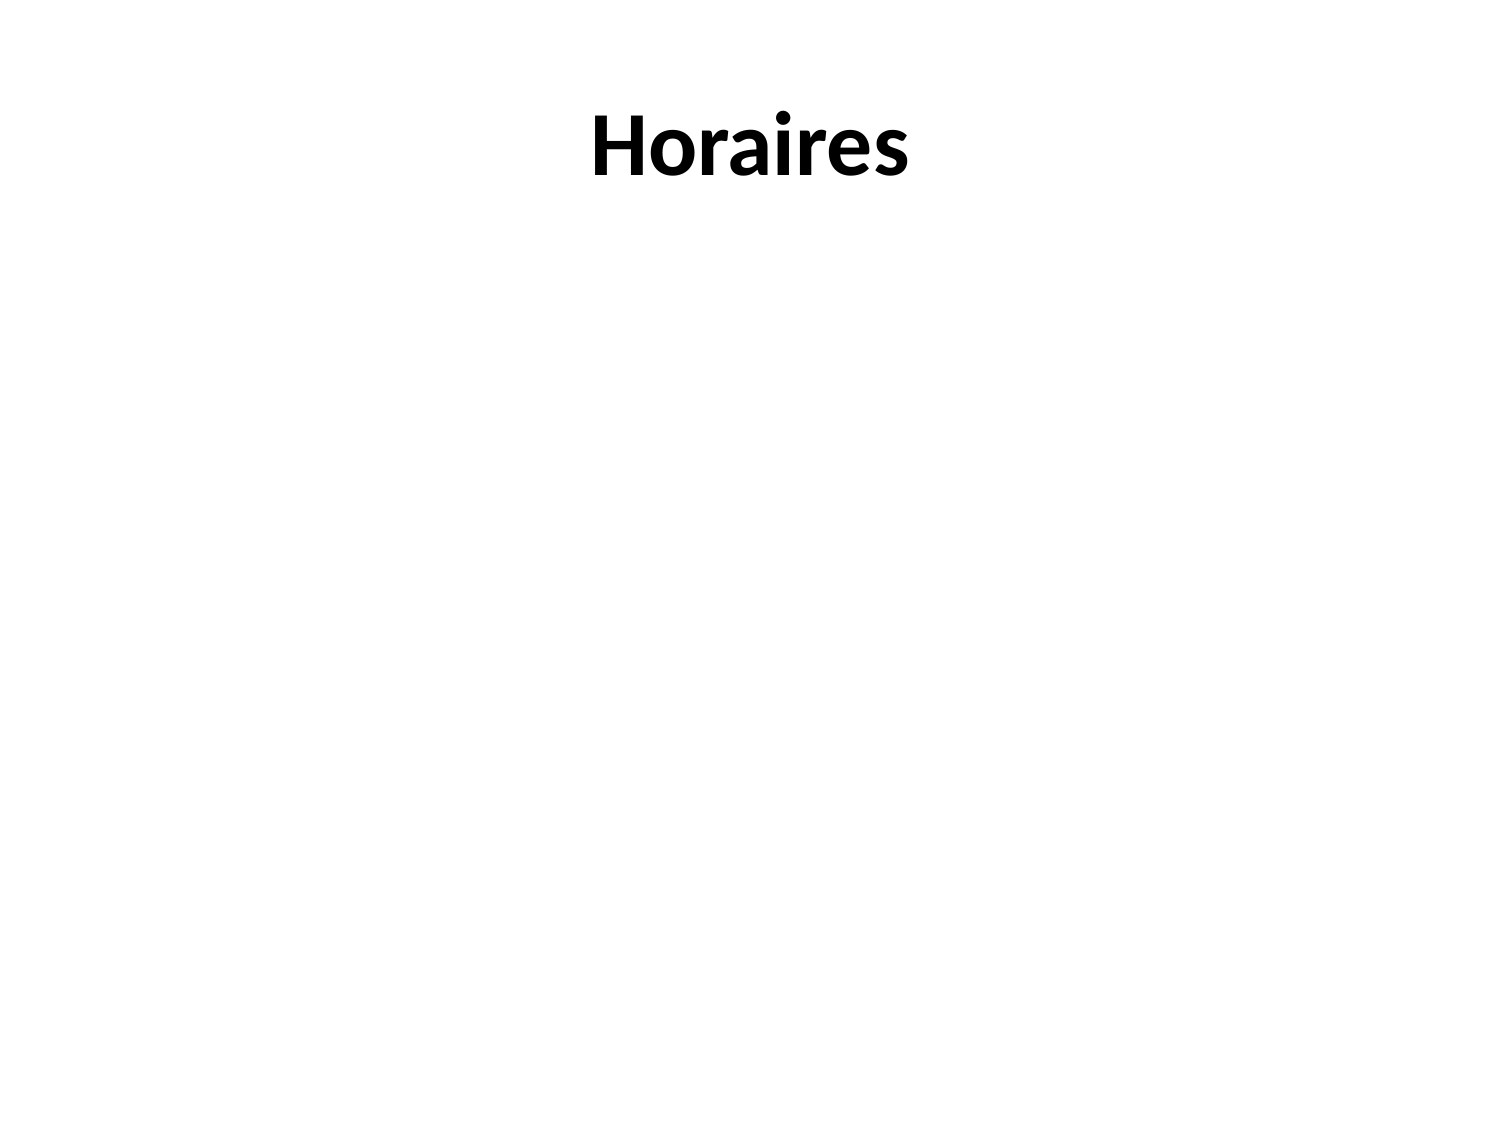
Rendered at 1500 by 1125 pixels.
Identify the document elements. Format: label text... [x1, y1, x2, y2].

title Horaires [75, 45, 1425, 233]
